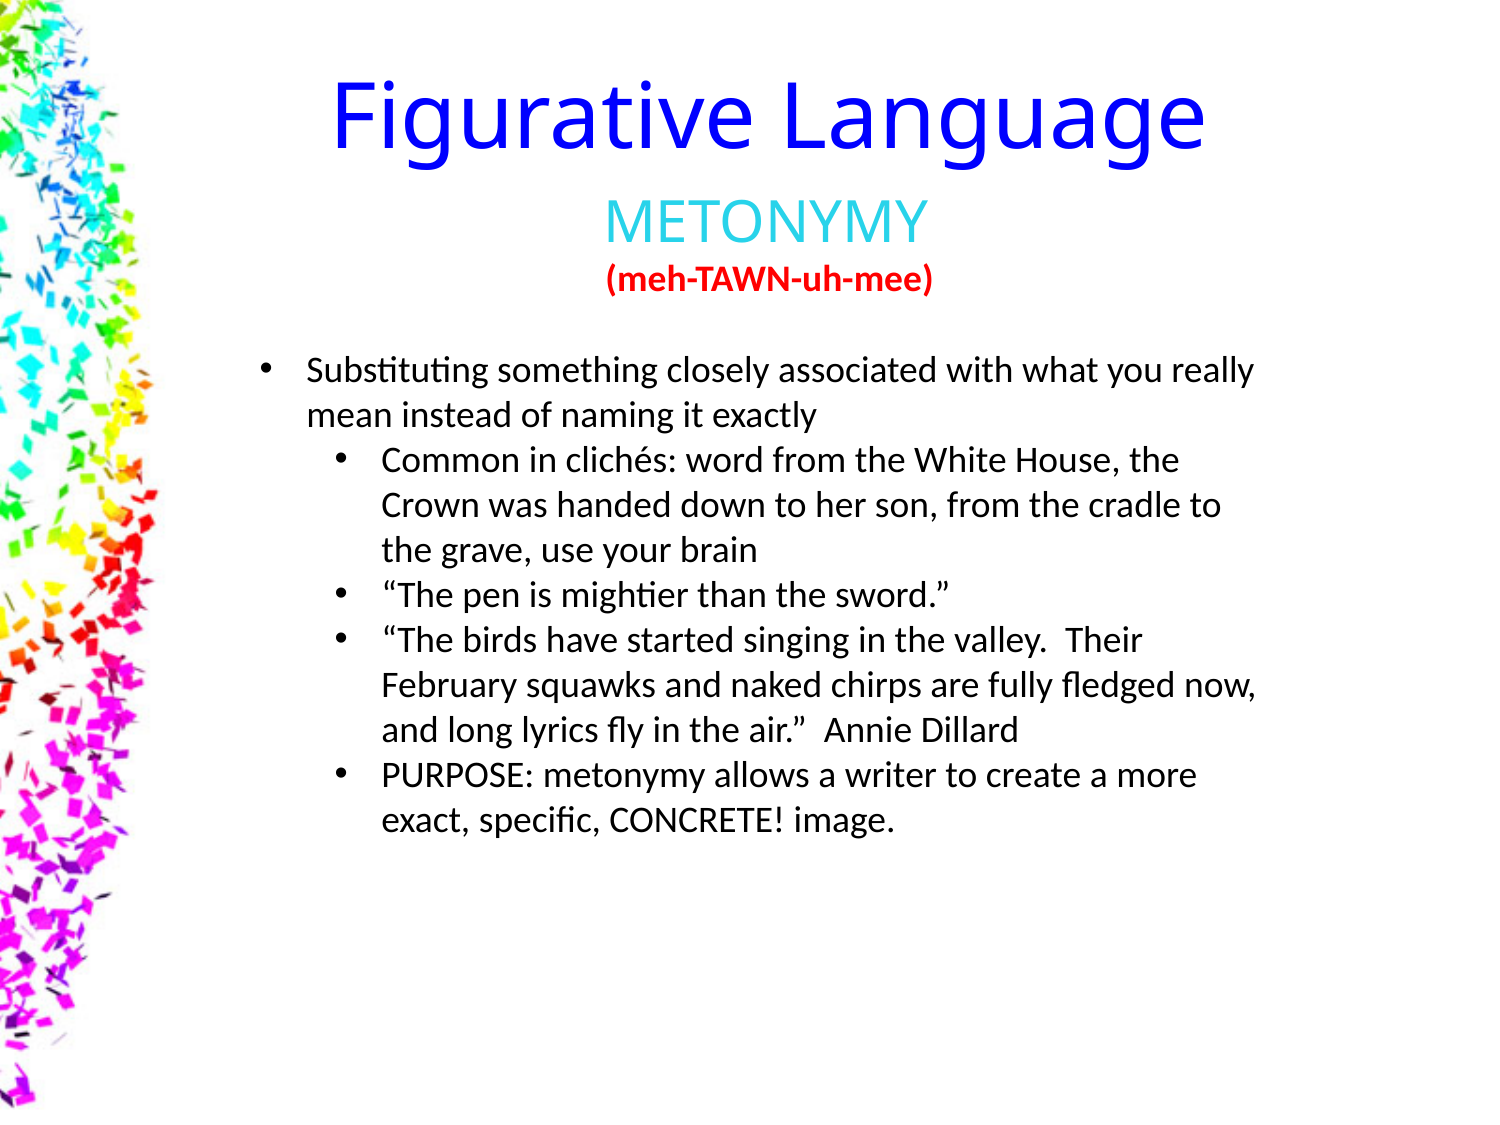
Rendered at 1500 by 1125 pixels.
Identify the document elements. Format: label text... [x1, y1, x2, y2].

text_box Figurative Language [315, 49, 1225, 175]
text_box Substituting something closely associated with what you really mean instead of naming it exactly Common in clichés: word from the White House, the Crown was handed down to her son, from the cradle to the grave, use your brain “The pen is mightier than the sword.” “The birds have started singing in the valley. Their February squawks and naked chirps are fully fledged now, and long lyrics fly in the air.” Annie Dillard PURPOSE: metonymy allows a writer to create a more exact, specific, CONCRETE! image. [244, 337, 1295, 848]
text_box METONYMY (meh-TAWN-uh-mee) [486, 176, 1054, 306]
picture [0, 0, 1500, 1125]
